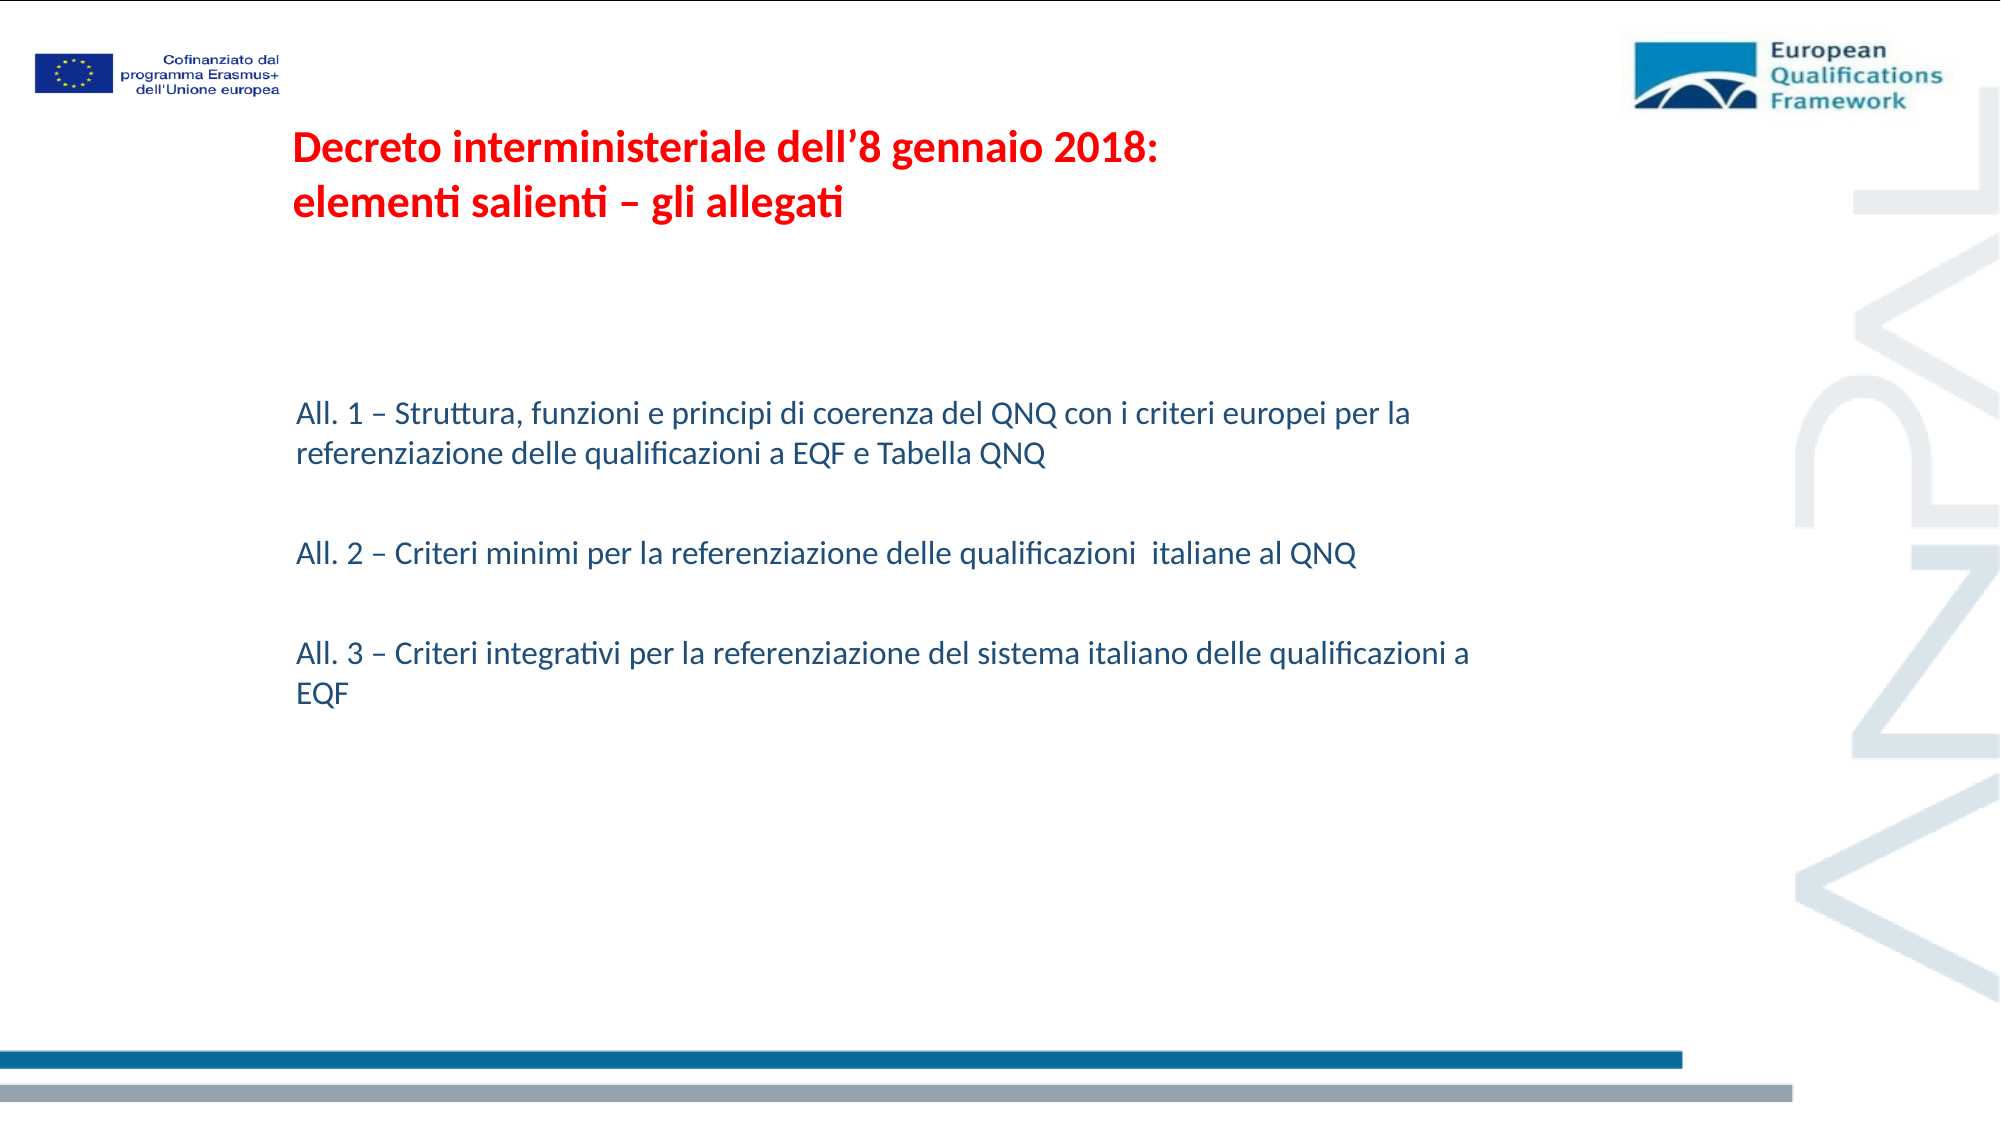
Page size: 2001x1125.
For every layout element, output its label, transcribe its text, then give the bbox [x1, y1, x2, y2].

picture [0, 0, 2001, 1125]
text_box [265, 107, 1510, 202]
text_box All. 1 – Struttura, funzioni e principi di coerenza del QNQ con i criteri europei per la referenziazione delle qualificazioni a EQF e Tabella QNQ All. 2 – Criteri minimi per la referenziazione delle qualificazioni italiane al QNQ All. 3 – Criteri integrativi per la referenziazione del sistema italiano delle qualificazioni a EQF [281, 383, 1516, 778]
text_box Decreto interministeriale dell’8 gennaio 2018: elementi salienti – gli allegati [281, 136, 1422, 207]
